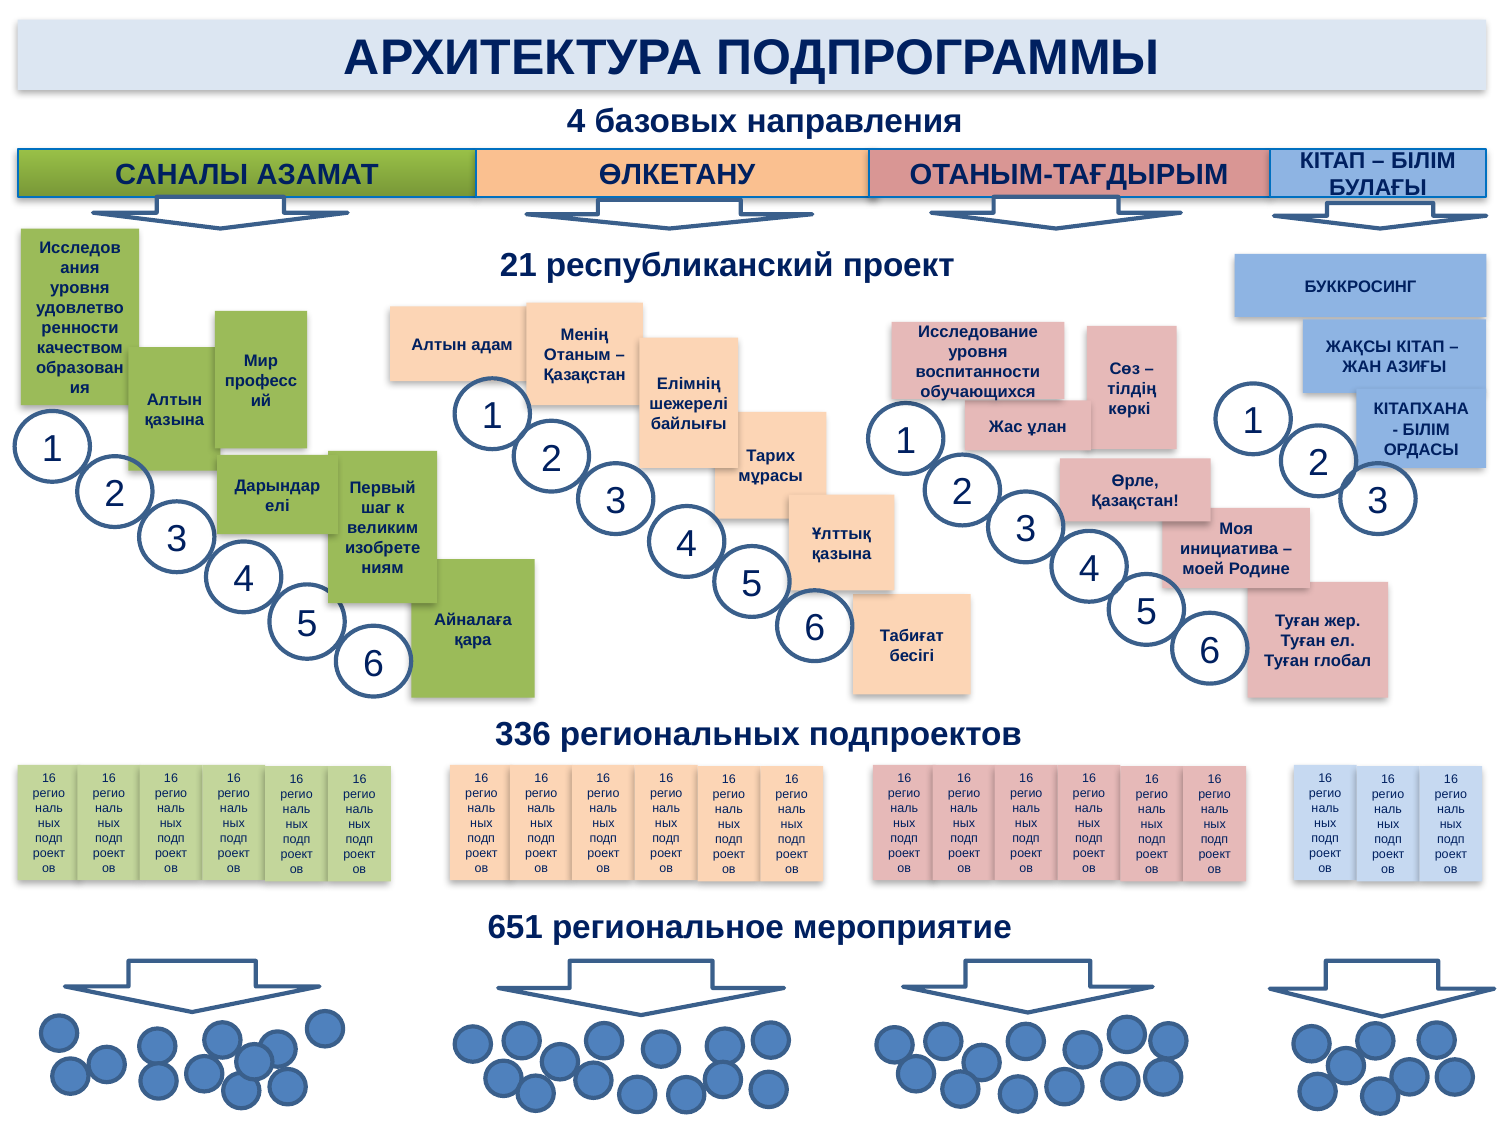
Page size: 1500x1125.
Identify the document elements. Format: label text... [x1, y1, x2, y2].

text_box [258, 1029, 298, 1069]
text_box [501, 1020, 542, 1061]
text_box [1416, 1020, 1457, 1060]
text_box Жас ұлан [963, 398, 1093, 453]
text_box [895, 1053, 937, 1094]
text_box Исследование уровня воспитанности обучающихся [890, 320, 1066, 401]
text_box Менің Отаным – Қазақстан [524, 301, 645, 407]
text_box 5 [712, 543, 792, 619]
text_box 21 республиканский проект [384, 237, 1071, 289]
text_box 4 [646, 503, 727, 579]
text_box [1389, 1057, 1430, 1097]
text_box [640, 1029, 682, 1069]
text_box [1106, 1014, 1148, 1055]
text_box 4 базовых направления [217, 87, 1314, 151]
text_box [1291, 1023, 1332, 1064]
text_box Ұлттық қазына [787, 492, 897, 592]
text_box 16 региональных подпроектов [1181, 764, 1248, 883]
text_box Өрле, Қазақстан! [1058, 456, 1213, 524]
text_box 16 региональных подпроектов [1292, 763, 1359, 882]
text_box [616, 1074, 658, 1115]
text_box 651 региональное мероприятие [299, 903, 1201, 948]
text_box 5 [267, 582, 347, 661]
text_box КІТАПХАНА - БІЛІМ ОРДАСЫ [1354, 386, 1488, 470]
text_box [1148, 1021, 1189, 1060]
text_box [1271, 200, 1489, 231]
text_box [940, 1069, 981, 1109]
text_box [62, 958, 322, 1015]
text_box 6 [333, 623, 414, 699]
text_box [1297, 1071, 1338, 1112]
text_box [128, 408, 133, 426]
text_box [929, 194, 1183, 231]
text_box [50, 1056, 91, 1096]
text_box 16 региональных подпроектов [633, 763, 700, 882]
text_box 5 [1106, 571, 1187, 647]
text_box [750, 1020, 792, 1060]
text_box 16 региональных подпроектов [75, 763, 137, 882]
text_box [138, 1061, 179, 1101]
text_box [874, 1025, 915, 1065]
text_box [997, 1074, 1039, 1114]
text_box [86, 1044, 127, 1085]
text_box Алтын адам [388, 304, 522, 383]
text_box [748, 1069, 789, 1110]
text_box [1044, 1066, 1085, 1107]
text_box 16 региональных подпроектов [263, 764, 326, 883]
text_box [923, 1021, 964, 1062]
text_box БУККРОСИНГ [1233, 252, 1488, 319]
text_box Тарих мұрасы [713, 410, 828, 521]
text_box 1 [1213, 381, 1293, 457]
text_box [1062, 1030, 1103, 1070]
text_box 2 [75, 454, 155, 530]
text_box [496, 958, 787, 1018]
text_box 336 региональных подпроектов [317, 714, 1201, 751]
text_box 2 [1278, 423, 1359, 499]
text_box АРХИТЕКТУРА ПОДПРОГРАММЫ [14, 16, 1489, 93]
text_box 6 [774, 588, 855, 664]
text_box 16 региональных подпроектов [1417, 764, 1484, 883]
text_box [1434, 1057, 1476, 1097]
text_box 3 [985, 489, 1066, 565]
text_box [573, 1060, 614, 1101]
text_box 3 [1338, 461, 1418, 537]
text_box Сөз – тілдің көркі [1085, 324, 1179, 451]
text_box [1142, 1057, 1184, 1097]
text_box [483, 1058, 524, 1099]
text_box 16 региональных подпроектов [326, 764, 393, 883]
text_box [234, 1041, 275, 1082]
text_box 16 региональных подпроектов [695, 764, 758, 883]
text_box [702, 1059, 744, 1100]
text_box 16 региональных подпроектов [1055, 763, 1122, 882]
text_box Дарындар елі [215, 453, 340, 536]
text_box ӨЛКЕТАНУ [476, 151, 865, 197]
text_box [38, 1013, 80, 1053]
text_box ЖАҚСЫ КІТАП – ЖАН АЗИҒЫ [1301, 317, 1488, 395]
text_box [1359, 1076, 1401, 1116]
text_box [202, 1020, 243, 1060]
text_box 16 региональных подпроектов [200, 763, 267, 882]
text_box 16 региональных подпроектов [931, 763, 993, 882]
text_box 16 региональных подпроектов [993, 763, 1055, 882]
text_box Табиғат бесігі [851, 592, 973, 696]
text_box [137, 1026, 178, 1064]
text_box [900, 958, 1155, 1015]
text_box 16 региональных подпроектов [448, 763, 508, 882]
text_box [539, 1041, 581, 1082]
text_box [184, 1053, 225, 1094]
text_box 16 региональных подпроектов [16, 763, 75, 882]
text_box 16 региональных подпроектов [137, 763, 200, 882]
text_box 1 [12, 408, 93, 484]
text_box 16 региональных подпроектов [871, 763, 931, 882]
text_box 4 [203, 545, 284, 615]
text_box [1355, 1021, 1396, 1061]
text_box 2 [511, 418, 592, 494]
text_box 16 региональных подпроектов [570, 763, 633, 882]
text_box [304, 1008, 346, 1049]
text_box [704, 1026, 746, 1063]
text_box 16 региональных подпроектов [758, 764, 825, 883]
text_box Елімнің шежерелі байлығы [637, 335, 740, 470]
text_box 4 [1049, 528, 1129, 604]
text_box Исследования уровня удовлетворенности качеством образования [19, 226, 141, 407]
text_box 3 [136, 499, 216, 575]
text_box Мир профессий [213, 309, 309, 451]
text_box 16 региональных подпроектов [1355, 764, 1417, 883]
text_box [515, 1073, 556, 1114]
text_box [666, 1074, 707, 1115]
text_box [524, 197, 815, 231]
text_box 3 [575, 461, 656, 537]
text_box [1100, 1061, 1141, 1101]
text_box Моя инициатива – моей Родине [1160, 506, 1312, 590]
text_box Первый шаг к великим изобретениям [326, 449, 439, 605]
text_box Туған жер. Туған ел. Туған глобал [1245, 580, 1390, 700]
text_box 1 [452, 376, 533, 452]
text_box [1267, 958, 1497, 1019]
text_box САНАЛЫ АЗАМАТ [17, 149, 472, 197]
text_box [452, 1024, 494, 1064]
text_box 16 региональных подпроектов [1118, 764, 1181, 883]
text_box ОТАНЫМ-ТАҒДЫРЫМ [868, 151, 1266, 197]
text_box Алтын қазына [126, 345, 211, 473]
text_box [90, 194, 350, 231]
text_box [221, 1071, 262, 1111]
text_box [267, 1066, 308, 1107]
text_box Айналаға қара [409, 557, 537, 700]
text_box [961, 1042, 1002, 1083]
text_box 6 [1170, 610, 1250, 686]
text_box 1 [865, 405, 946, 476]
text_box КІТАП – БІЛІМ БУЛАҒЫ [1269, 149, 1487, 197]
text_box 2 [922, 452, 1003, 528]
text_box [583, 1020, 625, 1061]
text_box 16 региональных подпроектов [508, 763, 570, 882]
text_box [1005, 1021, 1047, 1062]
text_box [1325, 1045, 1367, 1086]
